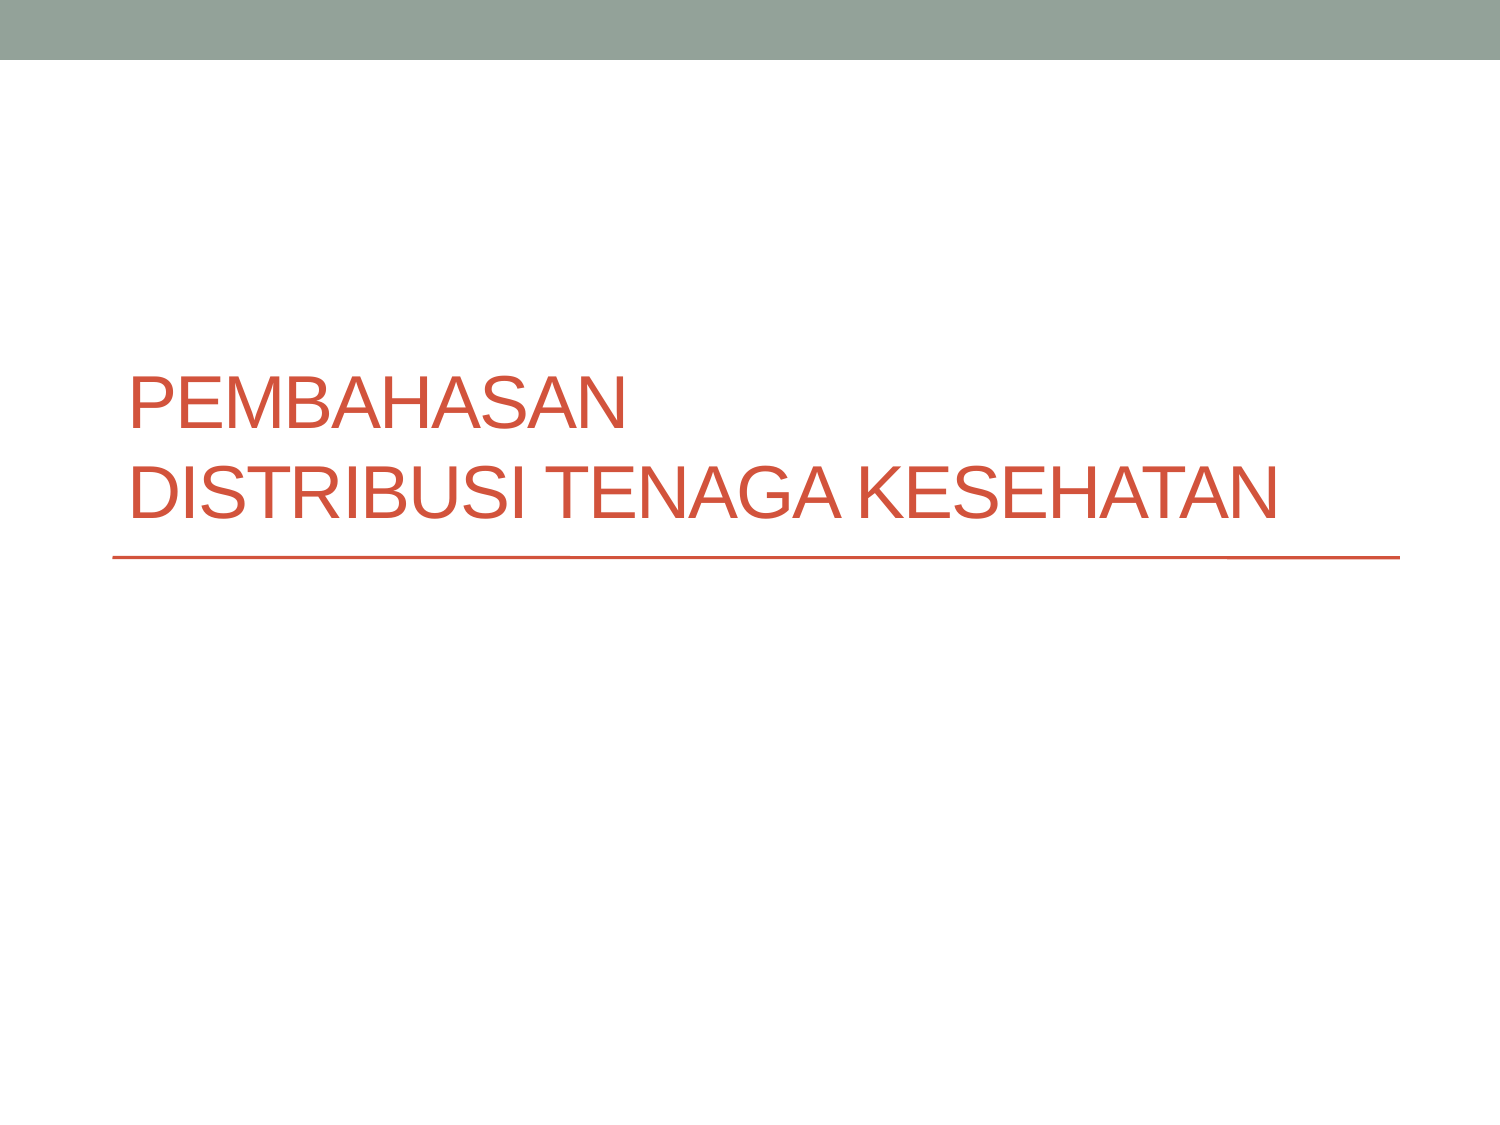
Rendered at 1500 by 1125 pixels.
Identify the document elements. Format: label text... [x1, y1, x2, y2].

title PEMBAHASAN DISTRIBUSI TENAGA KESEHATAN [112, 224, 1400, 542]
